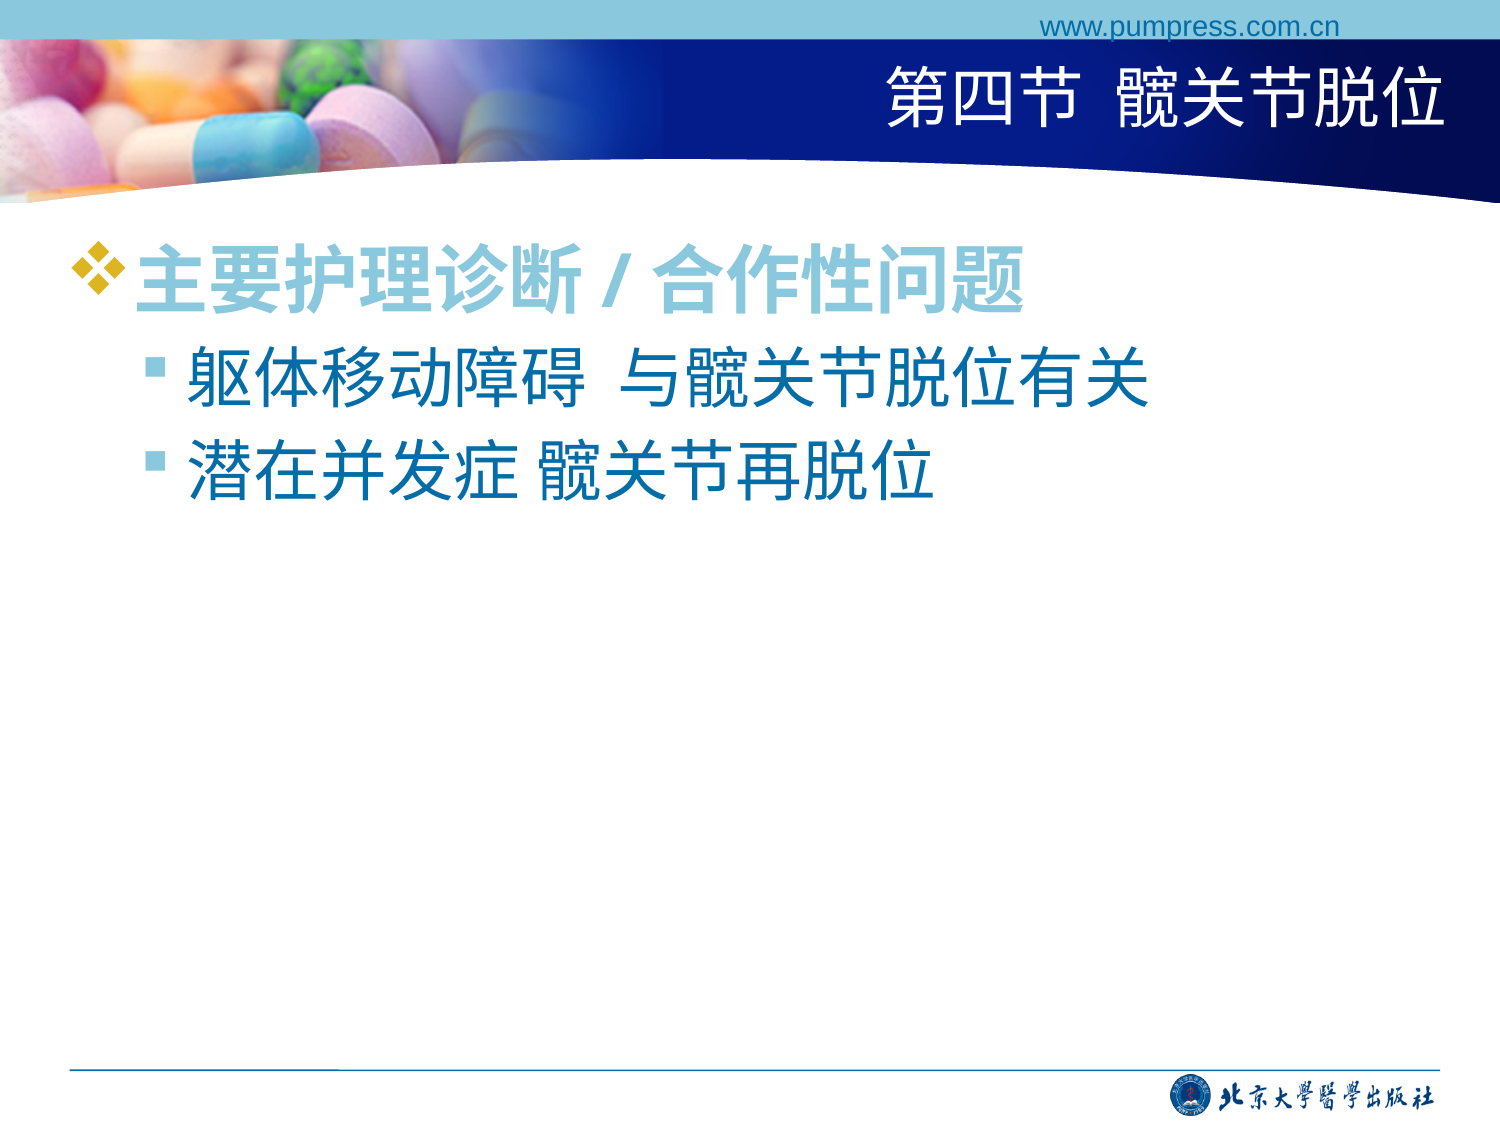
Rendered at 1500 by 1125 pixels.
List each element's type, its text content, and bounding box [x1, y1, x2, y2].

picture [0, 40, 1500, 203]
picture [1170, 1074, 1436, 1118]
title 第四节 髋关节脱位 [137, 49, 1463, 143]
slide_number www.pumpress.com.cn [1025, 0, 1463, 38]
list 主要护理诊断/合作性问题 躯体移动障碍 与髋关节脱位有关 潜在并发症 髋关节再脱位 [49, 224, 1463, 1026]
